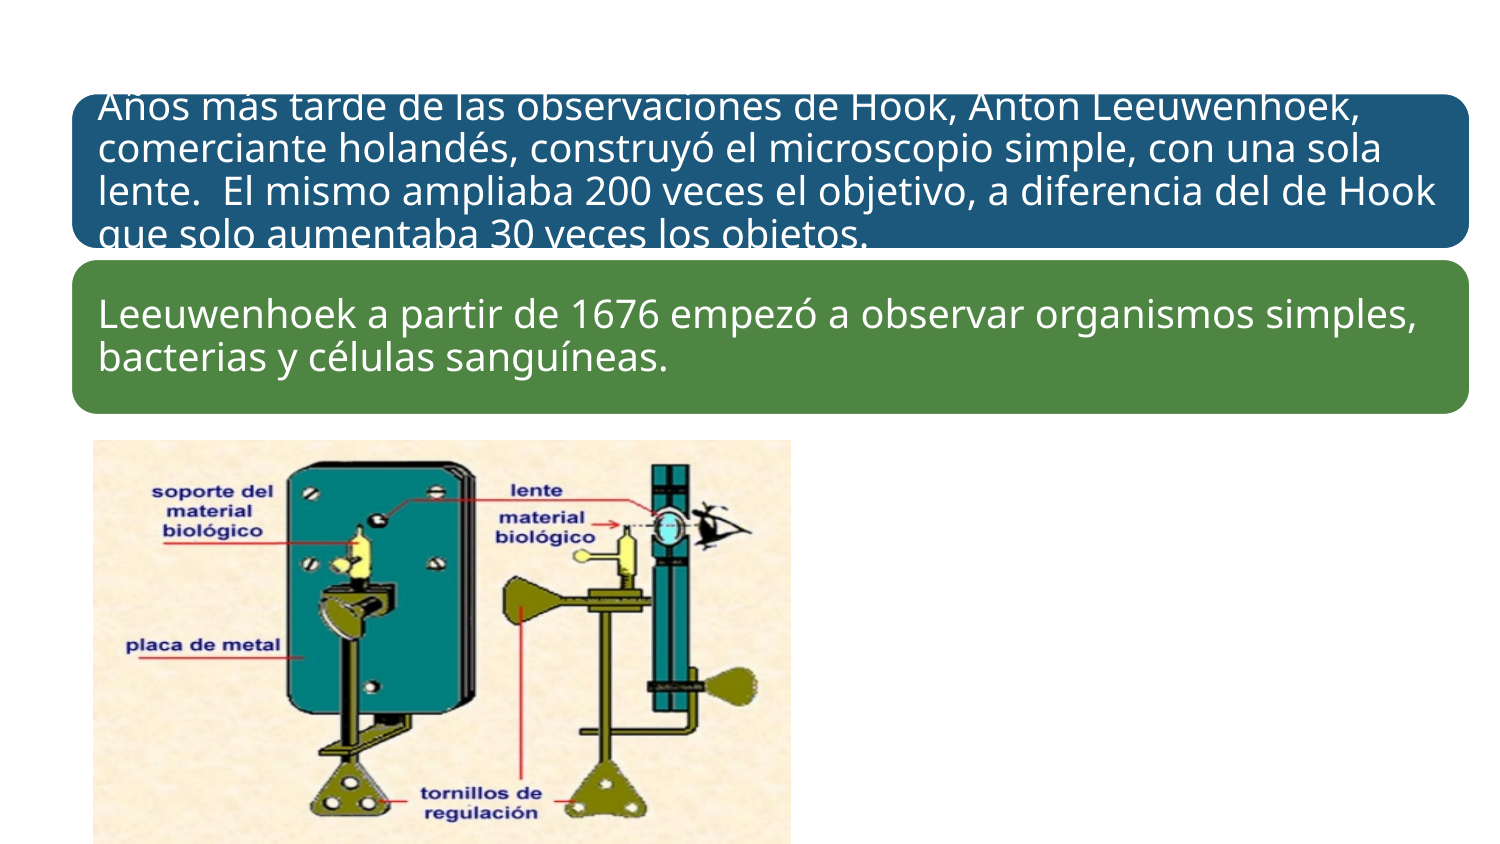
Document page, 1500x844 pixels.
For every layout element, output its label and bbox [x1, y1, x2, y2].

picture [93, 440, 791, 844]
text_box [70, 85, 1471, 423]
